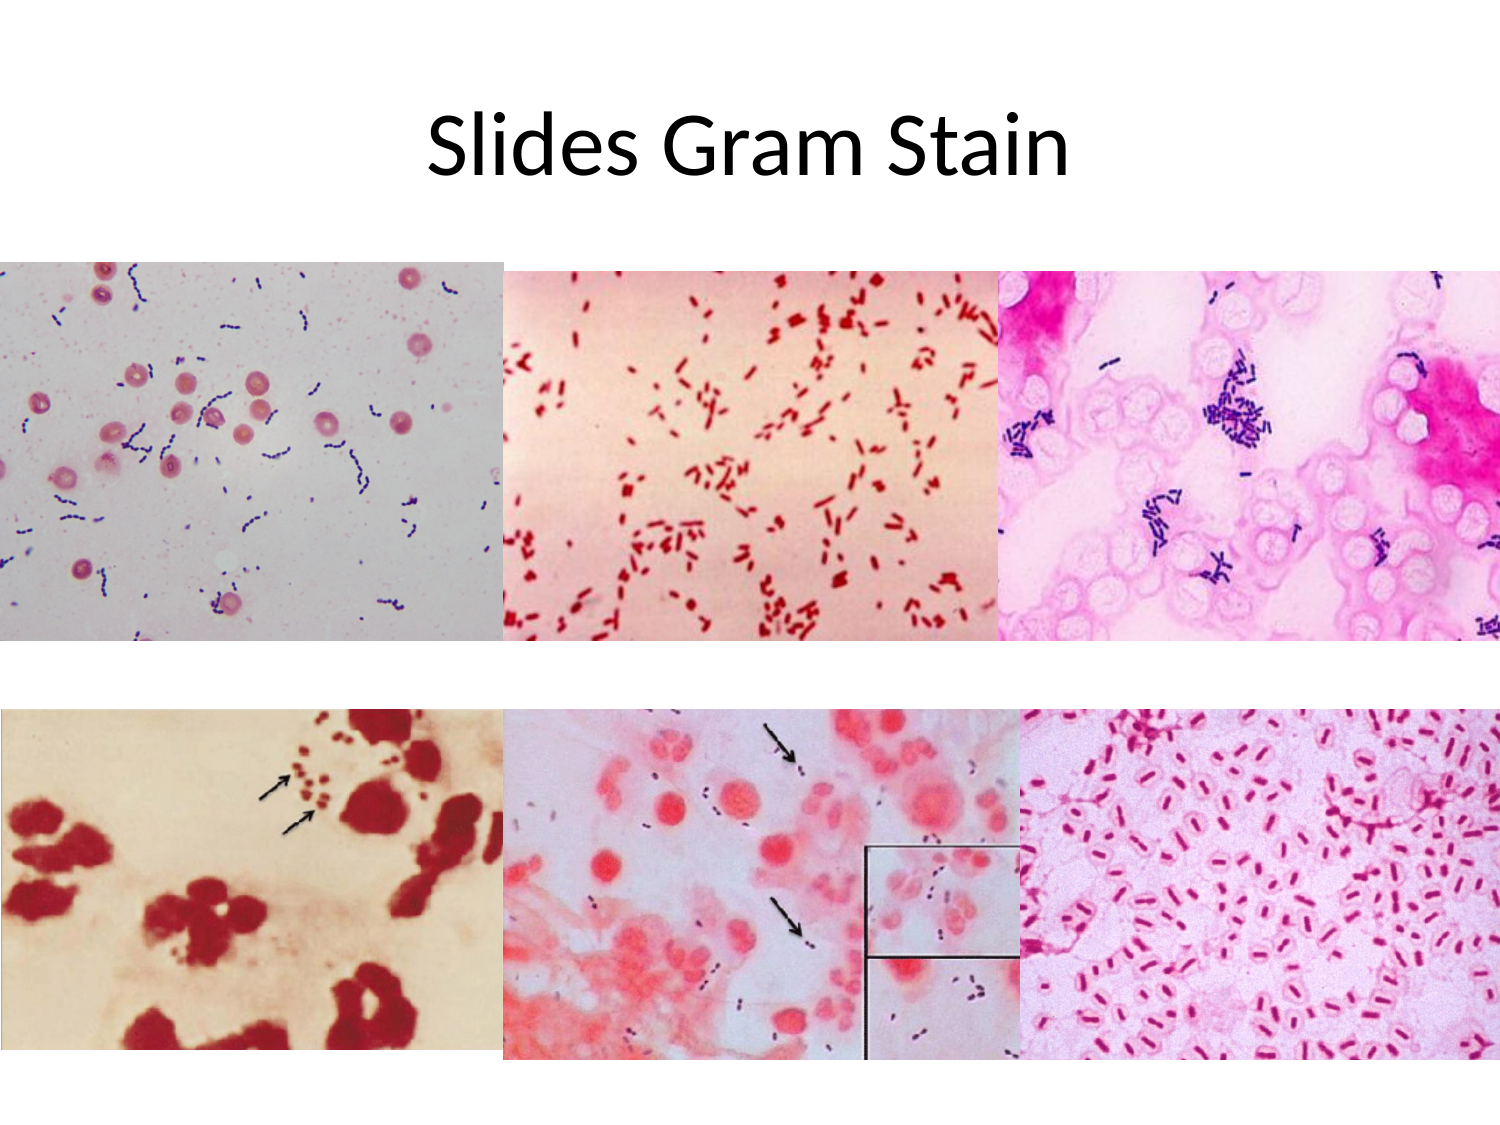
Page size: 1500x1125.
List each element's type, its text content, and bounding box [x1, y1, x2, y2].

picture [0, 709, 1500, 1060]
title Slides Gram Stain [75, 45, 1425, 233]
picture [503, 270, 1500, 641]
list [0, 262, 505, 641]
